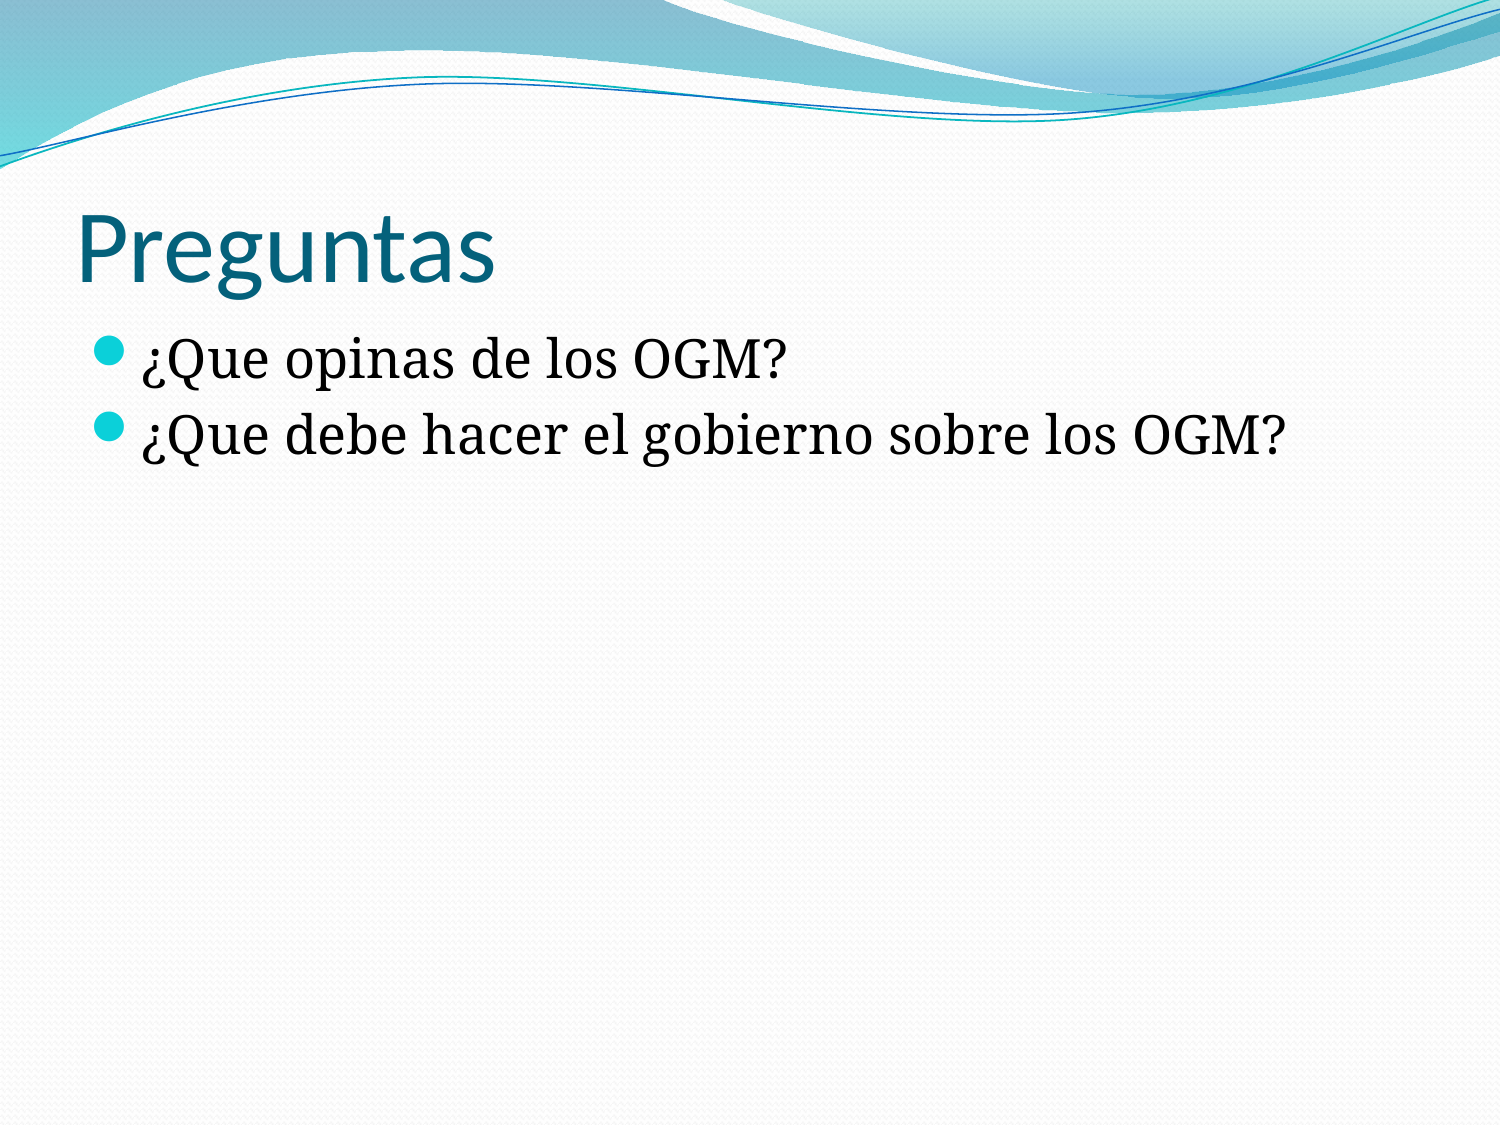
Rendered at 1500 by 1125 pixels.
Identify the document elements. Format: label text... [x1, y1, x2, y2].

title Preguntas [75, 115, 1425, 303]
list ¿Que opinas de los OGM? ¿Que debe hacer el gobierno sobre los OGM? [75, 317, 1425, 1038]
